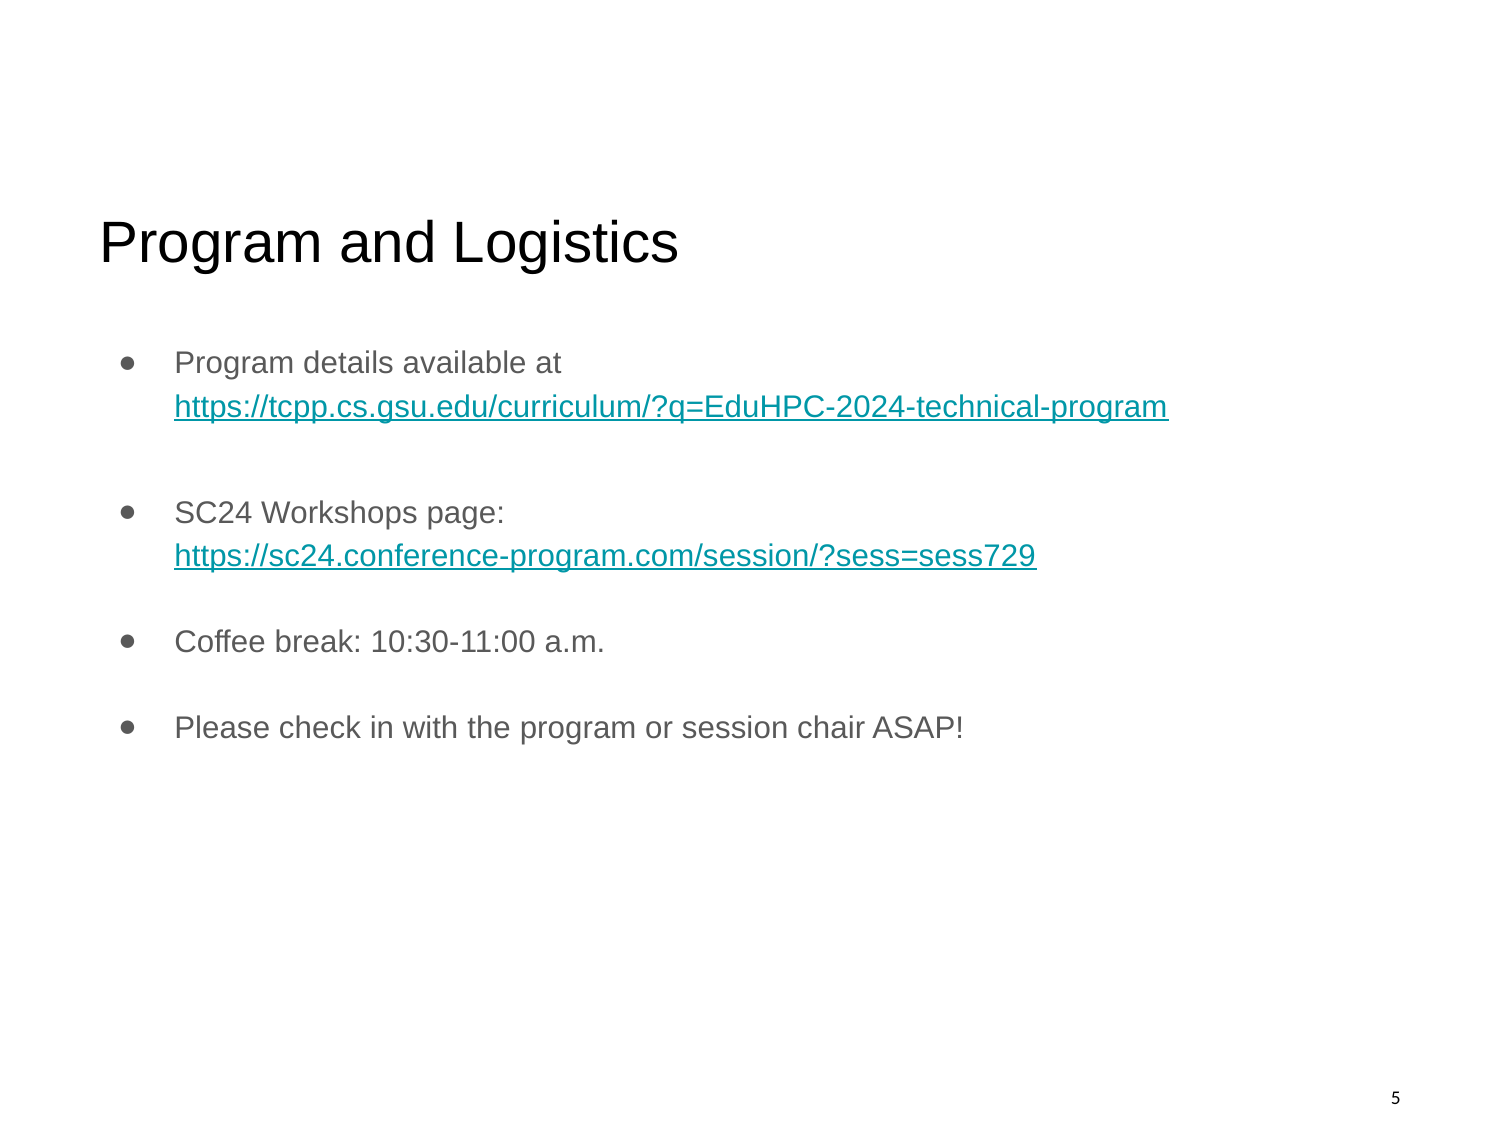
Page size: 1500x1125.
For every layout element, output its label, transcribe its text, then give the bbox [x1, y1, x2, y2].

slide_number 5 [1347, 1070, 1416, 1124]
list Program details available at https://tcpp.cs.gsu.edu/curriculum/?q=EduHPC-2024-technical-program SC24 Workshops page: https://sc24.conference-program.com/session/?sess=sess729 Coffee break: 10:30-11:00 a.m. Please check in with the program or session chair ASAP! [84, 322, 1331, 1010]
title Program and Logistics [84, 188, 1331, 312]
